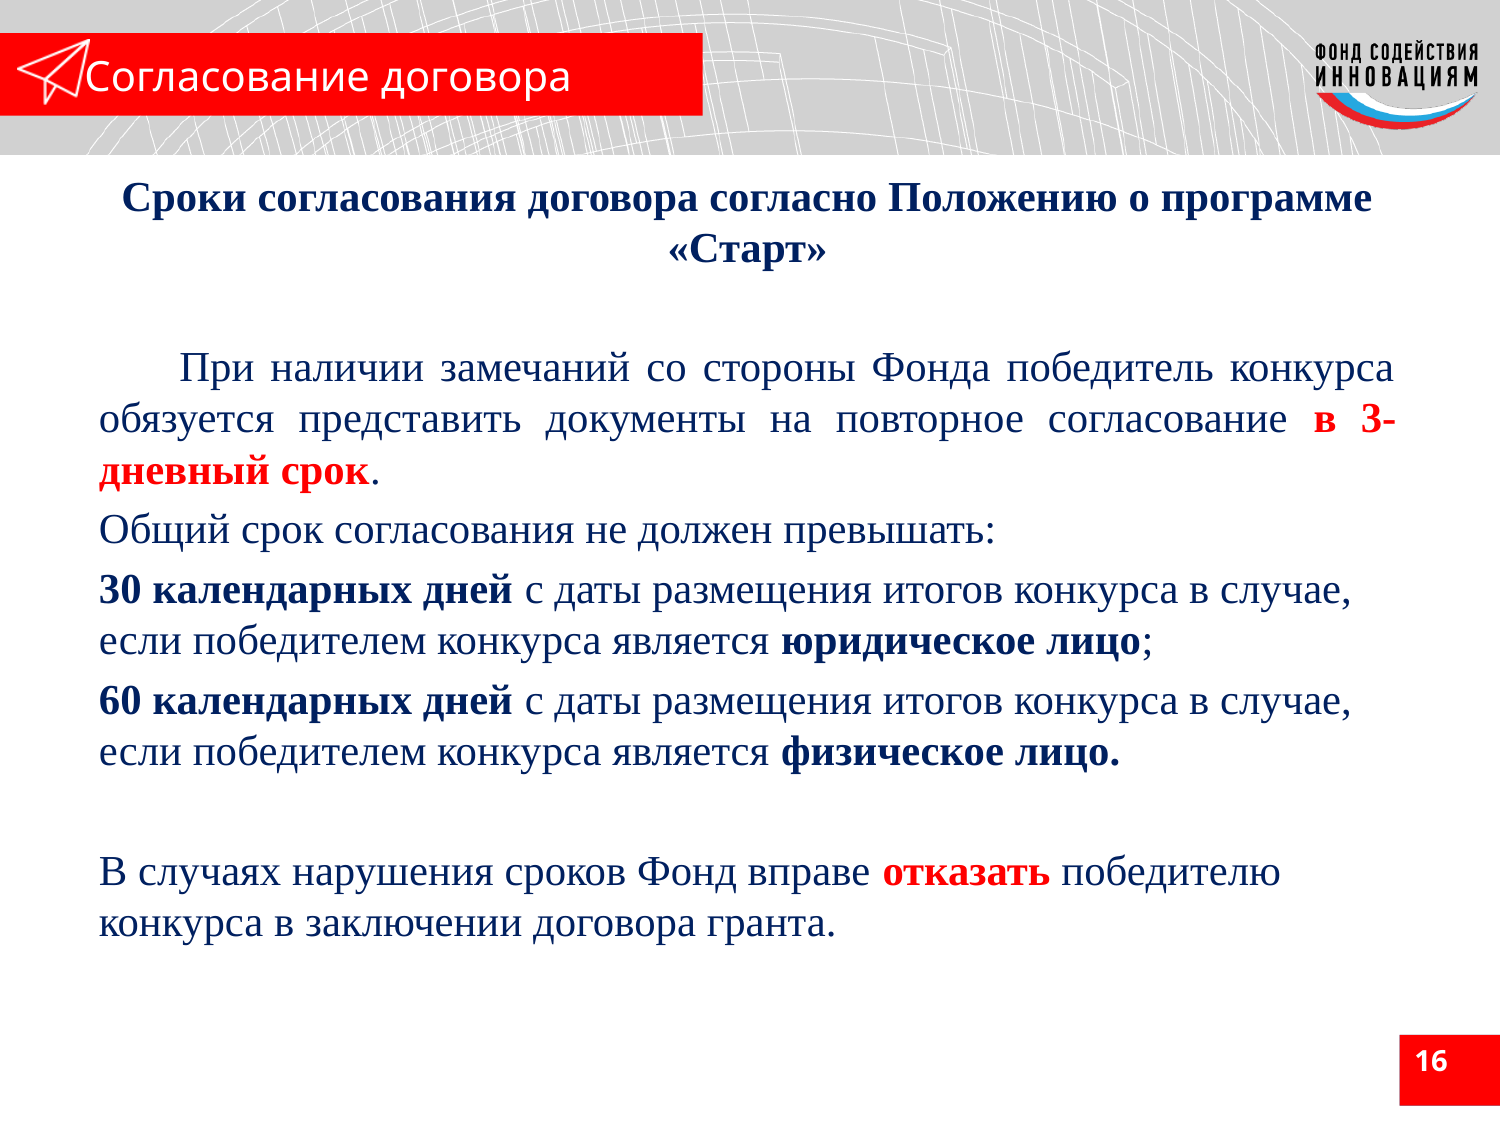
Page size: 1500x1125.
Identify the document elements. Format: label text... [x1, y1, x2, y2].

picture [0, 0, 1500, 155]
text_box 16 [1399, 1034, 1500, 1106]
picture [17, 38, 90, 106]
text_box [0, 31, 705, 118]
list Сроки согласования договора согласно Положению о программе «Старт» При наличии замечаний со стороны Фонда победитель конкурса обязуется представить документы на повторное согласование в 3-дневный срок. Общий срок согласования не должен превышать: 30 календарных дней с даты размещения итогов конкурса в случае, если победителем конкурса является юридическое лицо; 60 календарных дней с даты размещения итогов конкурса в случае, если победителем конкурса является физическое лицо. В случаях нарушения сроков Фонд вправе отказать победителю конкурса в заключении договора гранта. [77, 160, 1412, 1024]
text_box Согласование договора [94, 42, 587, 108]
